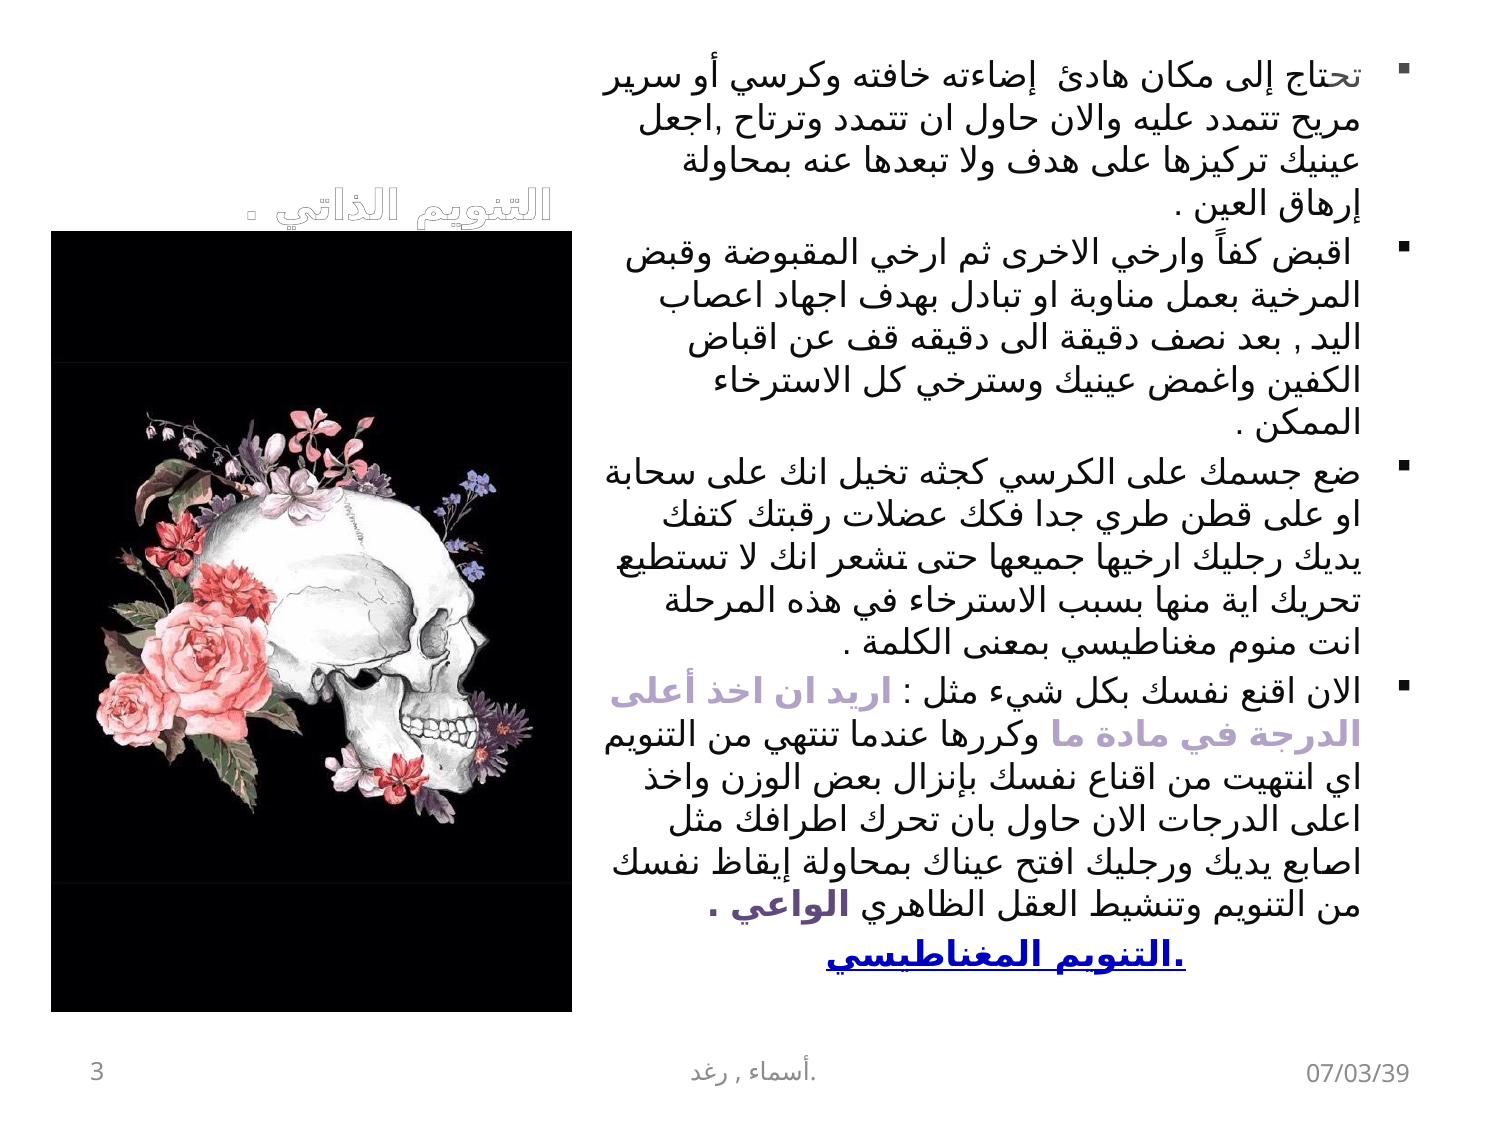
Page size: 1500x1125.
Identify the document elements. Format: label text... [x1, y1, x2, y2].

title التنويم الذاتي . [75, 44, 569, 230]
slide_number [1074, 1042, 1425, 1103]
list تحتاج إلى مكان هادئ إضاءته خافته وكرسي أو سرير مريح تتمدد عليه والان حاول ان تتمدد وترتاح ,اجعل عينيك تركيزها على هدف ولا تبعدها عنه بمحاولة إرهاق العين . اقبض كفاً وارخي الاخرى ثم ارخي المقبوضة وقبض المرخية بعمل مناوبة او تبادل بهدف اجهاد اعصاب اليد , بعد نصف دقيقة الى دقيقه قف عن اقباض الكفين واغمض عينيك وسترخي كل الاسترخاء الممكن . ضع جسمك على الكرسي كجثه تخيل انك على سحابة او على قطن طري جدا فكك عضلات رقبتك كتفك يديك رجليك ارخيها جميعها حتى تشعر انك لا تستطيع تحريك اية منها بسبب الاسترخاء في هذه المرحلة انت منوم مغناطيسي بمعنى الكلمة . الان اقنع نفسك بكل شيء مثل : اريد ان اخذ أعلى الدرجة في مادة ما وكررها عندما تنتهي من التنويم اي انتهيت من اقناع نفسك بإنزال بعض الوزن واخذ اعلى الدرجات الان حاول بان تحرك اطرافك مثل اصابع يديك ورجليك افتح عيناك بمحاولة إيقاظ نفسك من التنويم وتنشيط العقل الظاهري الواعي . التنويم المغناطيسي. [586, 44, 1425, 1005]
footer أسماء ,رغد. [512, 1042, 988, 1103]
picture [51, 231, 572, 1012]
slide_number 3 [75, 1042, 425, 1103]
